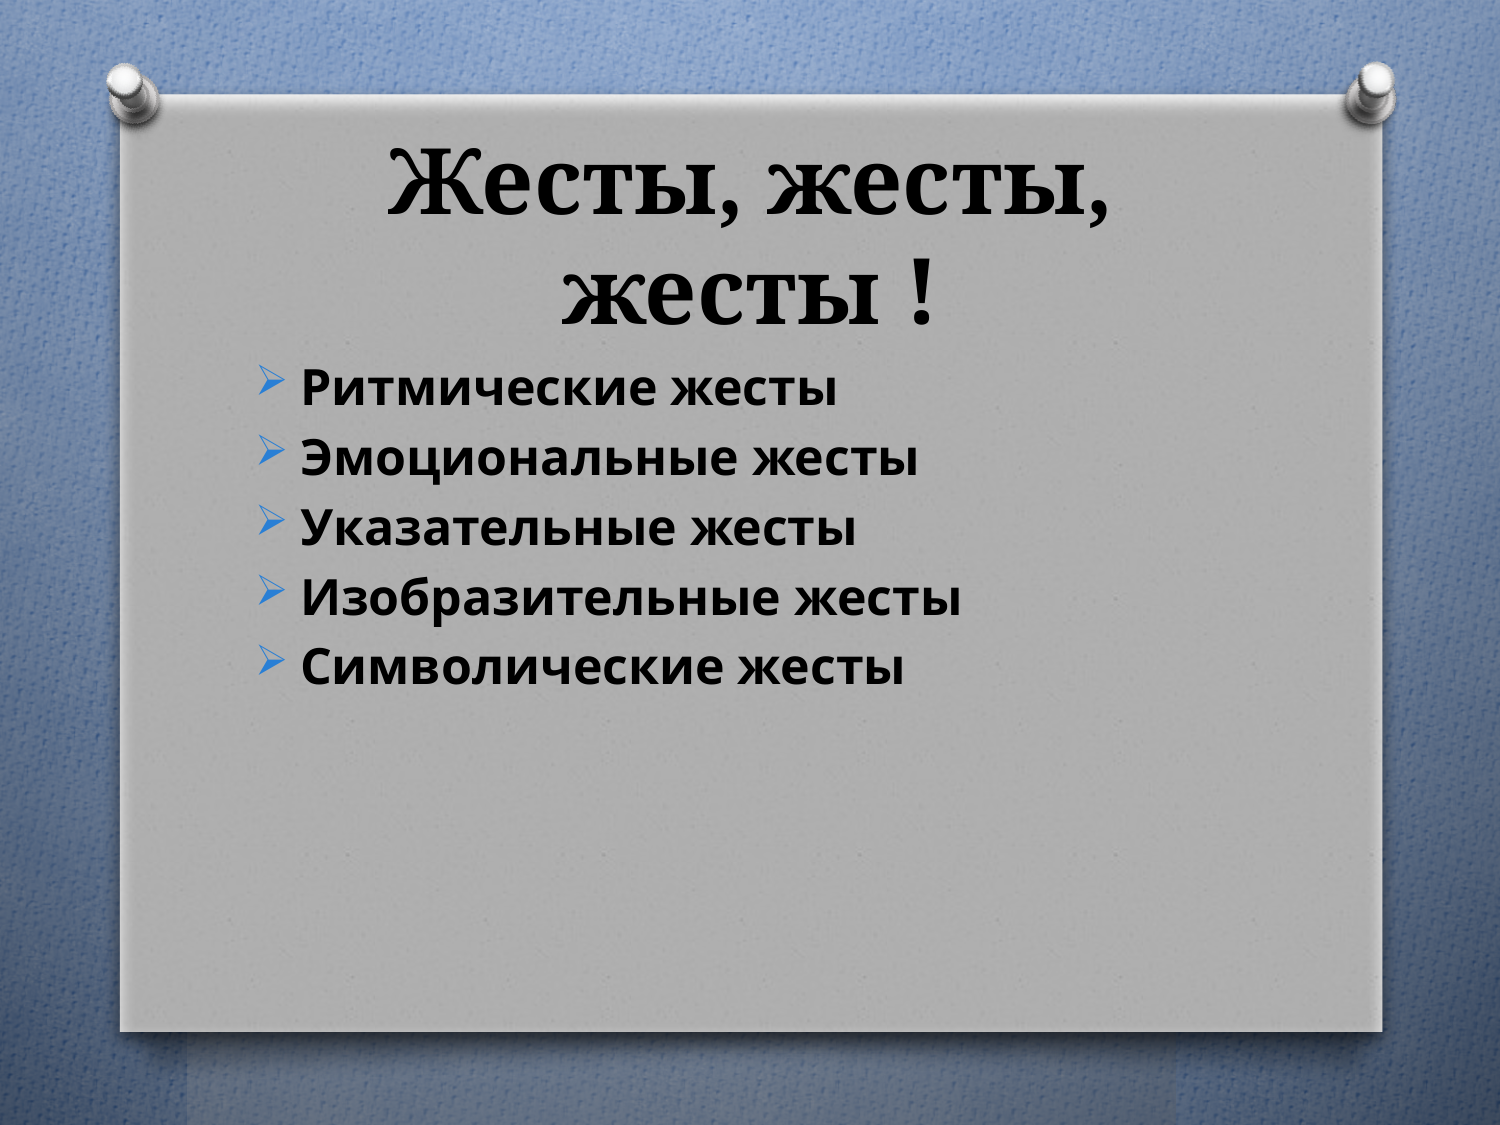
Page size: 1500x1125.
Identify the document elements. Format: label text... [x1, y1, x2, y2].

title Жесты, жесты, жесты ! [179, 134, 1323, 332]
picture [1317, 35, 1439, 156]
list Ритмические жесты Эмоциональные жесты Указательные жесты Изобразительные жесты Символические жесты [240, 347, 1257, 939]
picture [75, 29, 198, 153]
